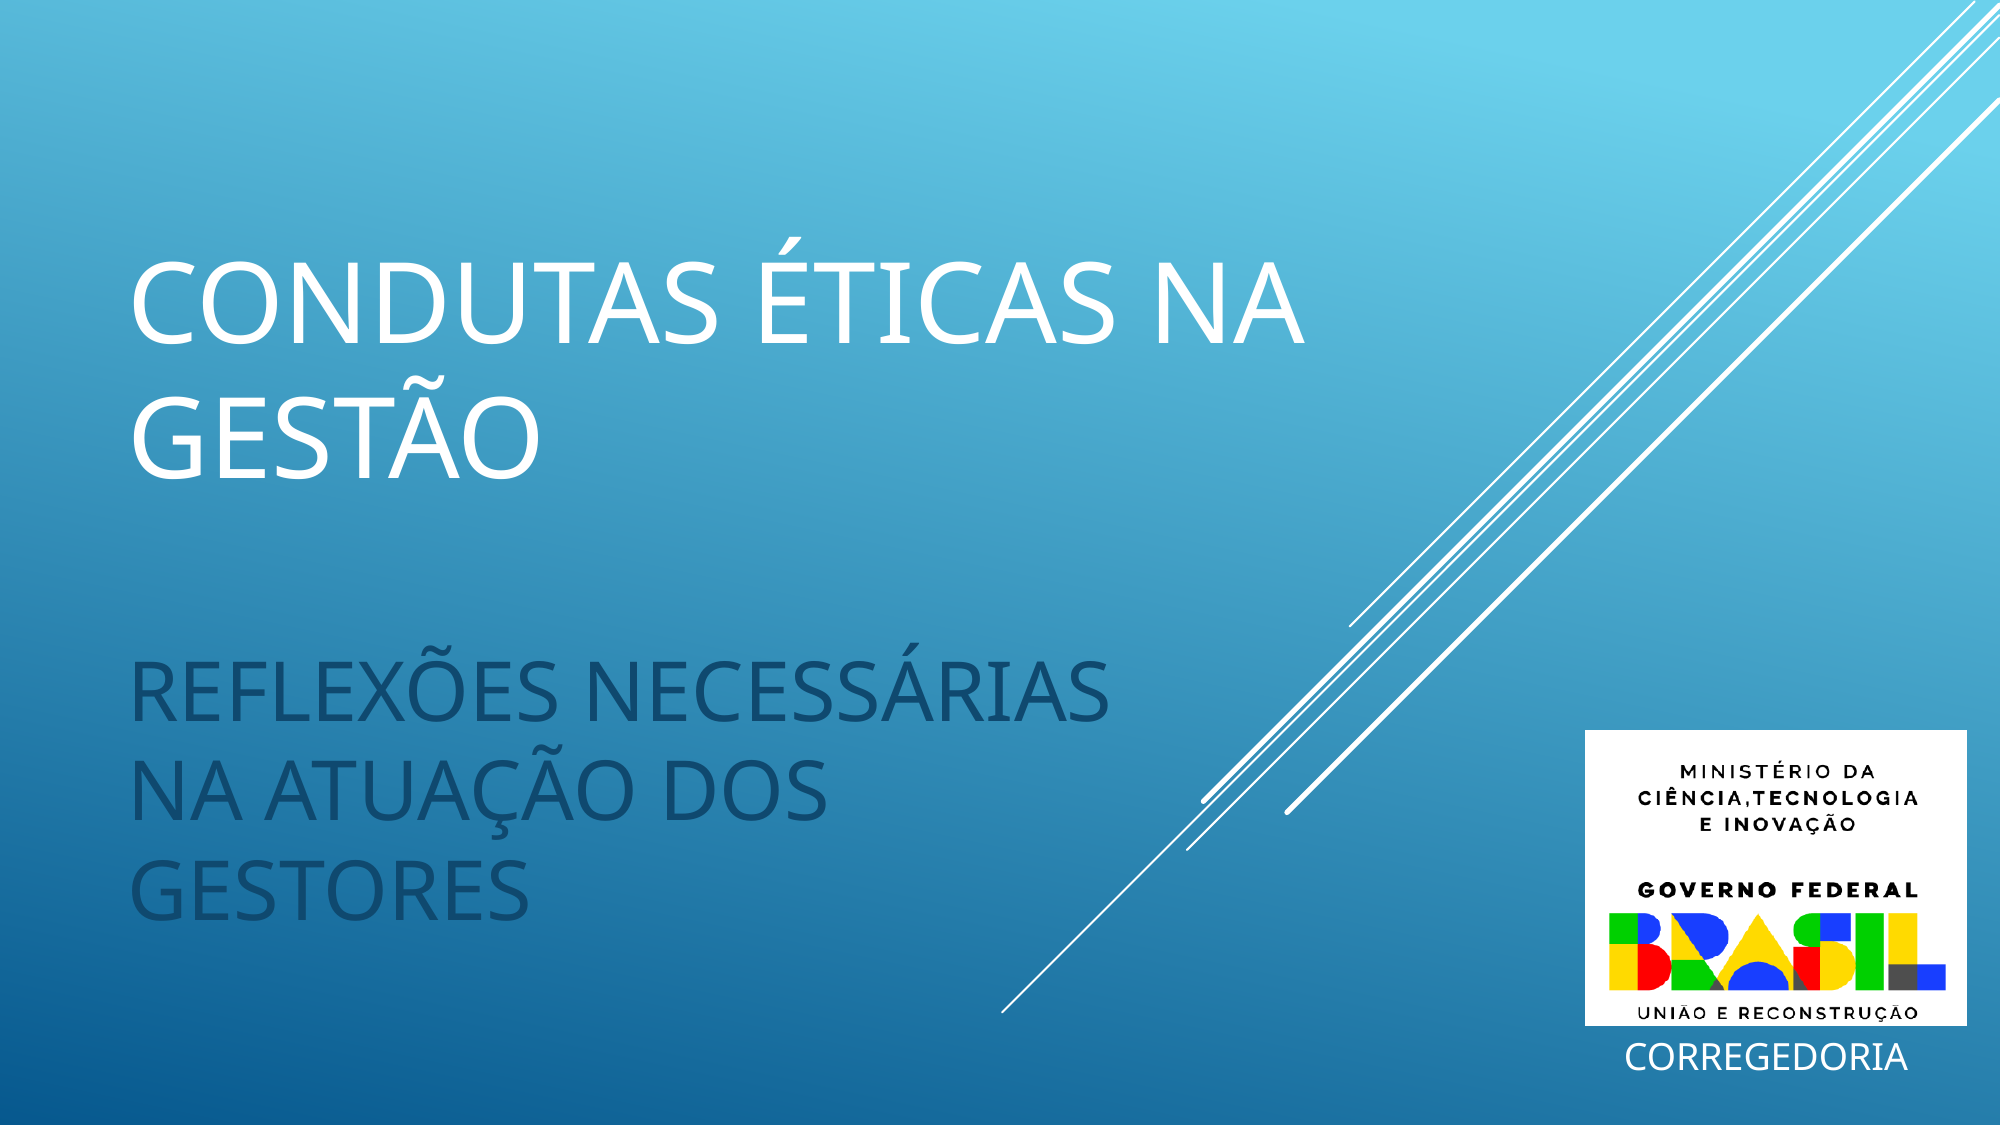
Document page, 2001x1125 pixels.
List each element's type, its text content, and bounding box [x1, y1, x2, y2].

picture [1585, 730, 1967, 1026]
text_box CORREGEDORIA [1609, 1026, 1944, 1086]
subtitle REFLEXÕES NECESSÁRIAS NA ATUAÇÃO DOS GESTORES [112, 630, 1163, 950]
title CONDUTAS ÉTICAS NA GESTÃO [112, 220, 1425, 509]
